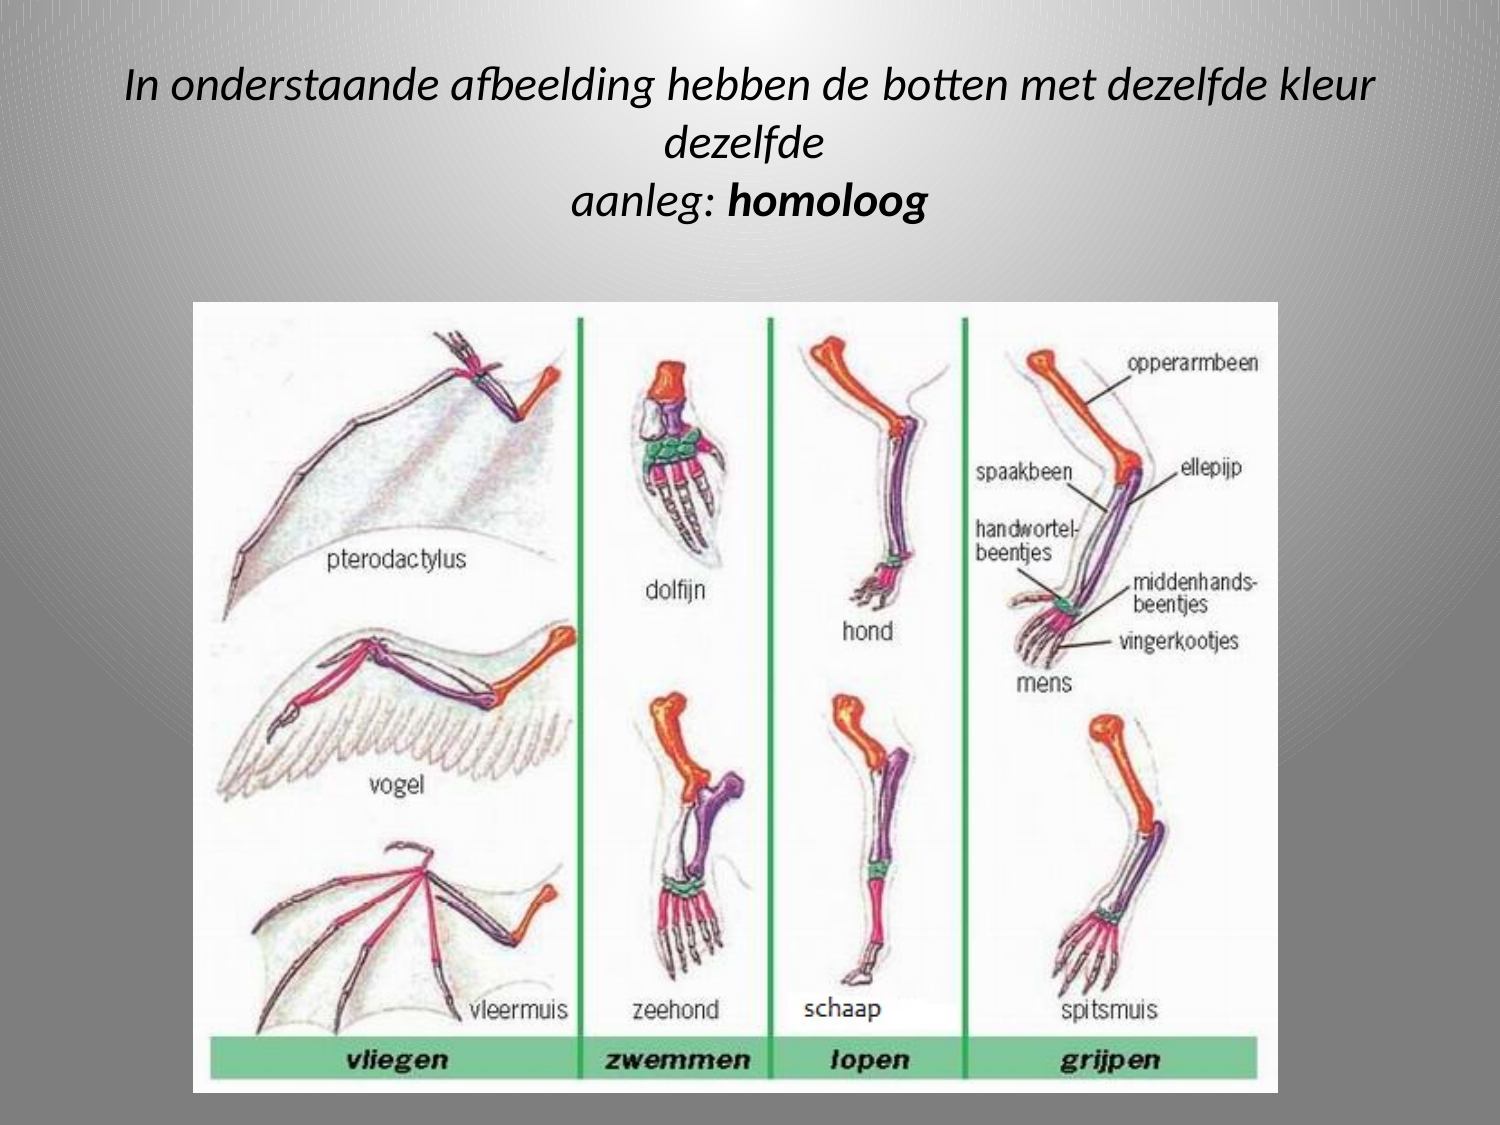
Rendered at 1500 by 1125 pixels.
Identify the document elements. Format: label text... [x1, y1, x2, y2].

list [193, 302, 1278, 1093]
title In onderstaande afbeelding hebben de botten met dezelfde kleur dezelfde aanleg: homoloog [75, 45, 1425, 291]
